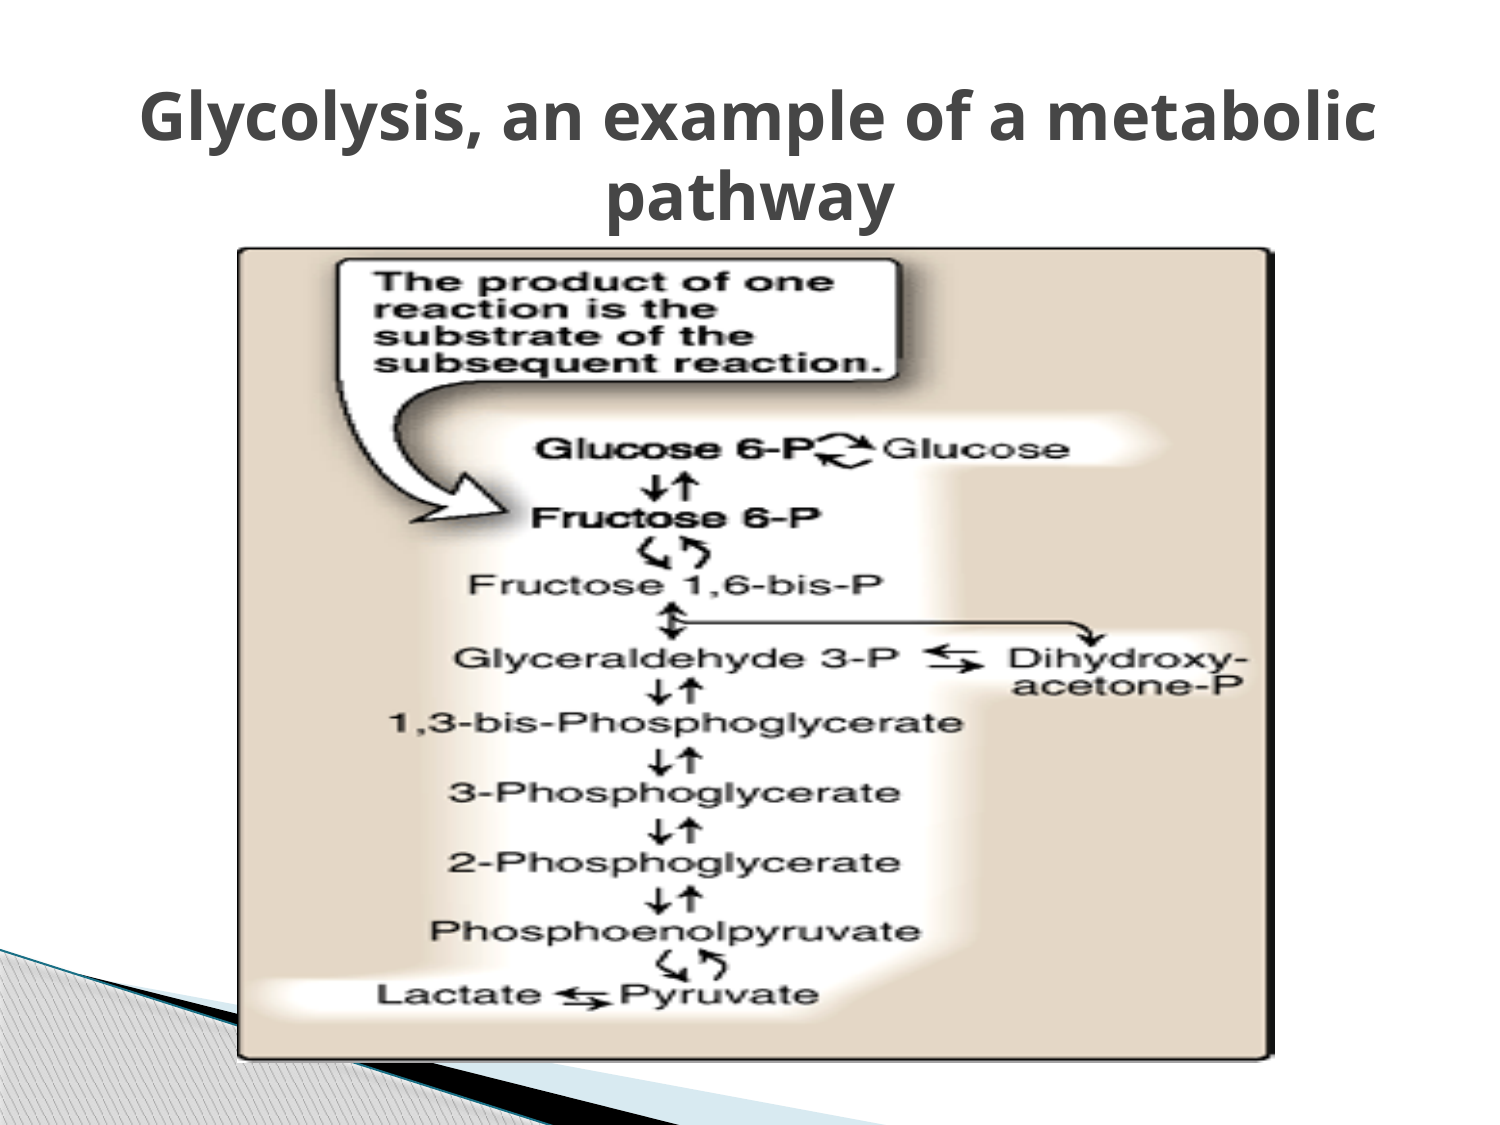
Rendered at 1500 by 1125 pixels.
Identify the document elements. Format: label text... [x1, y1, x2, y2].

picture [237, 246, 1276, 1063]
title Glycolysis, an example of a metabolic pathway [75, 87, 1425, 300]
